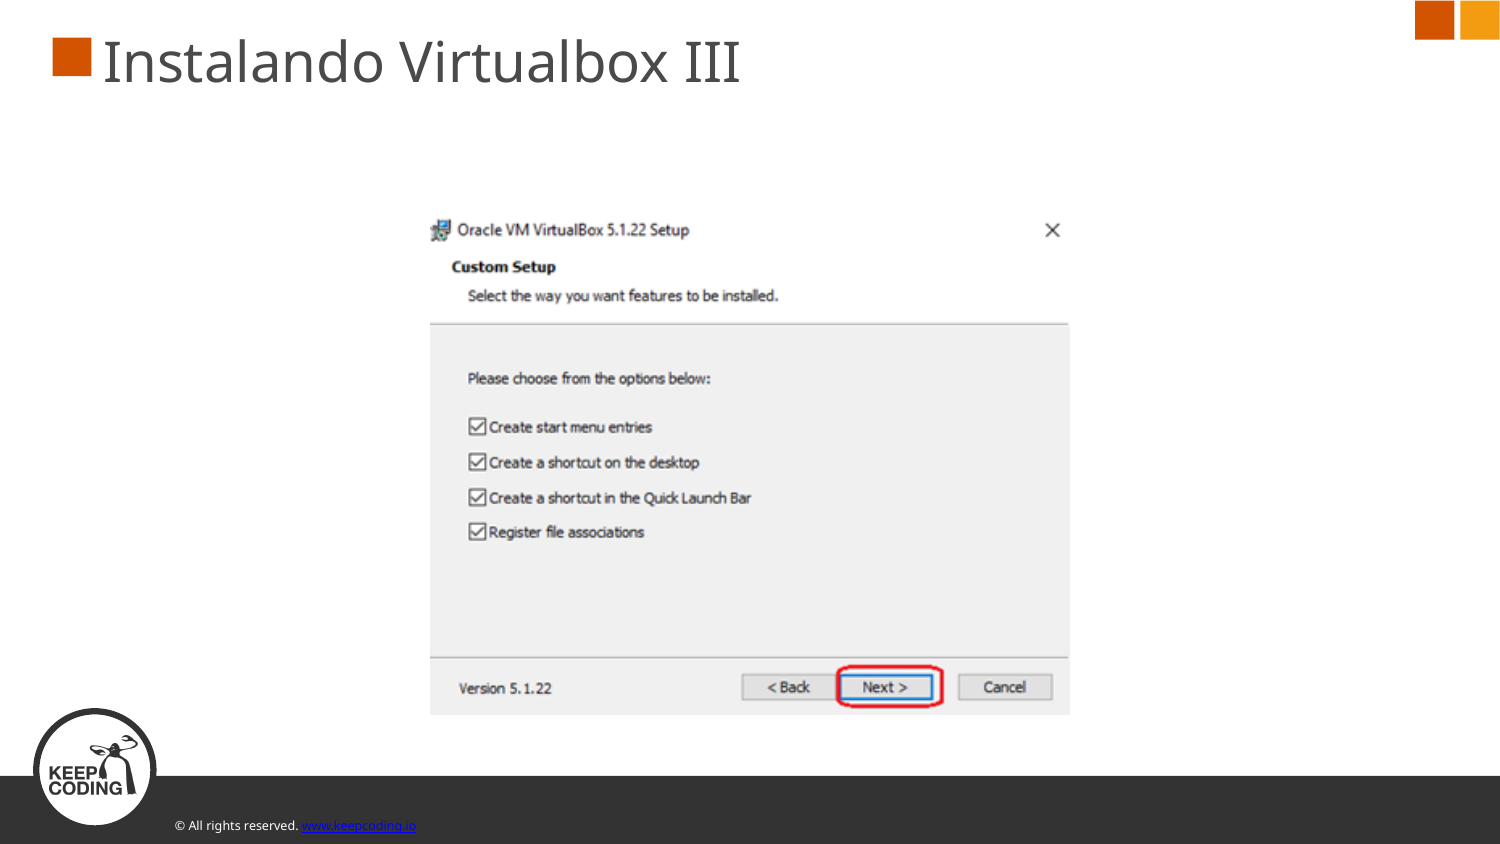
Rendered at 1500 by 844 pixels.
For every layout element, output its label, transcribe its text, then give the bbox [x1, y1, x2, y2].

title Instalando Virtualbox III [94, 17, 1381, 107]
picture [430, 215, 1070, 716]
picture [49, 735, 138, 795]
